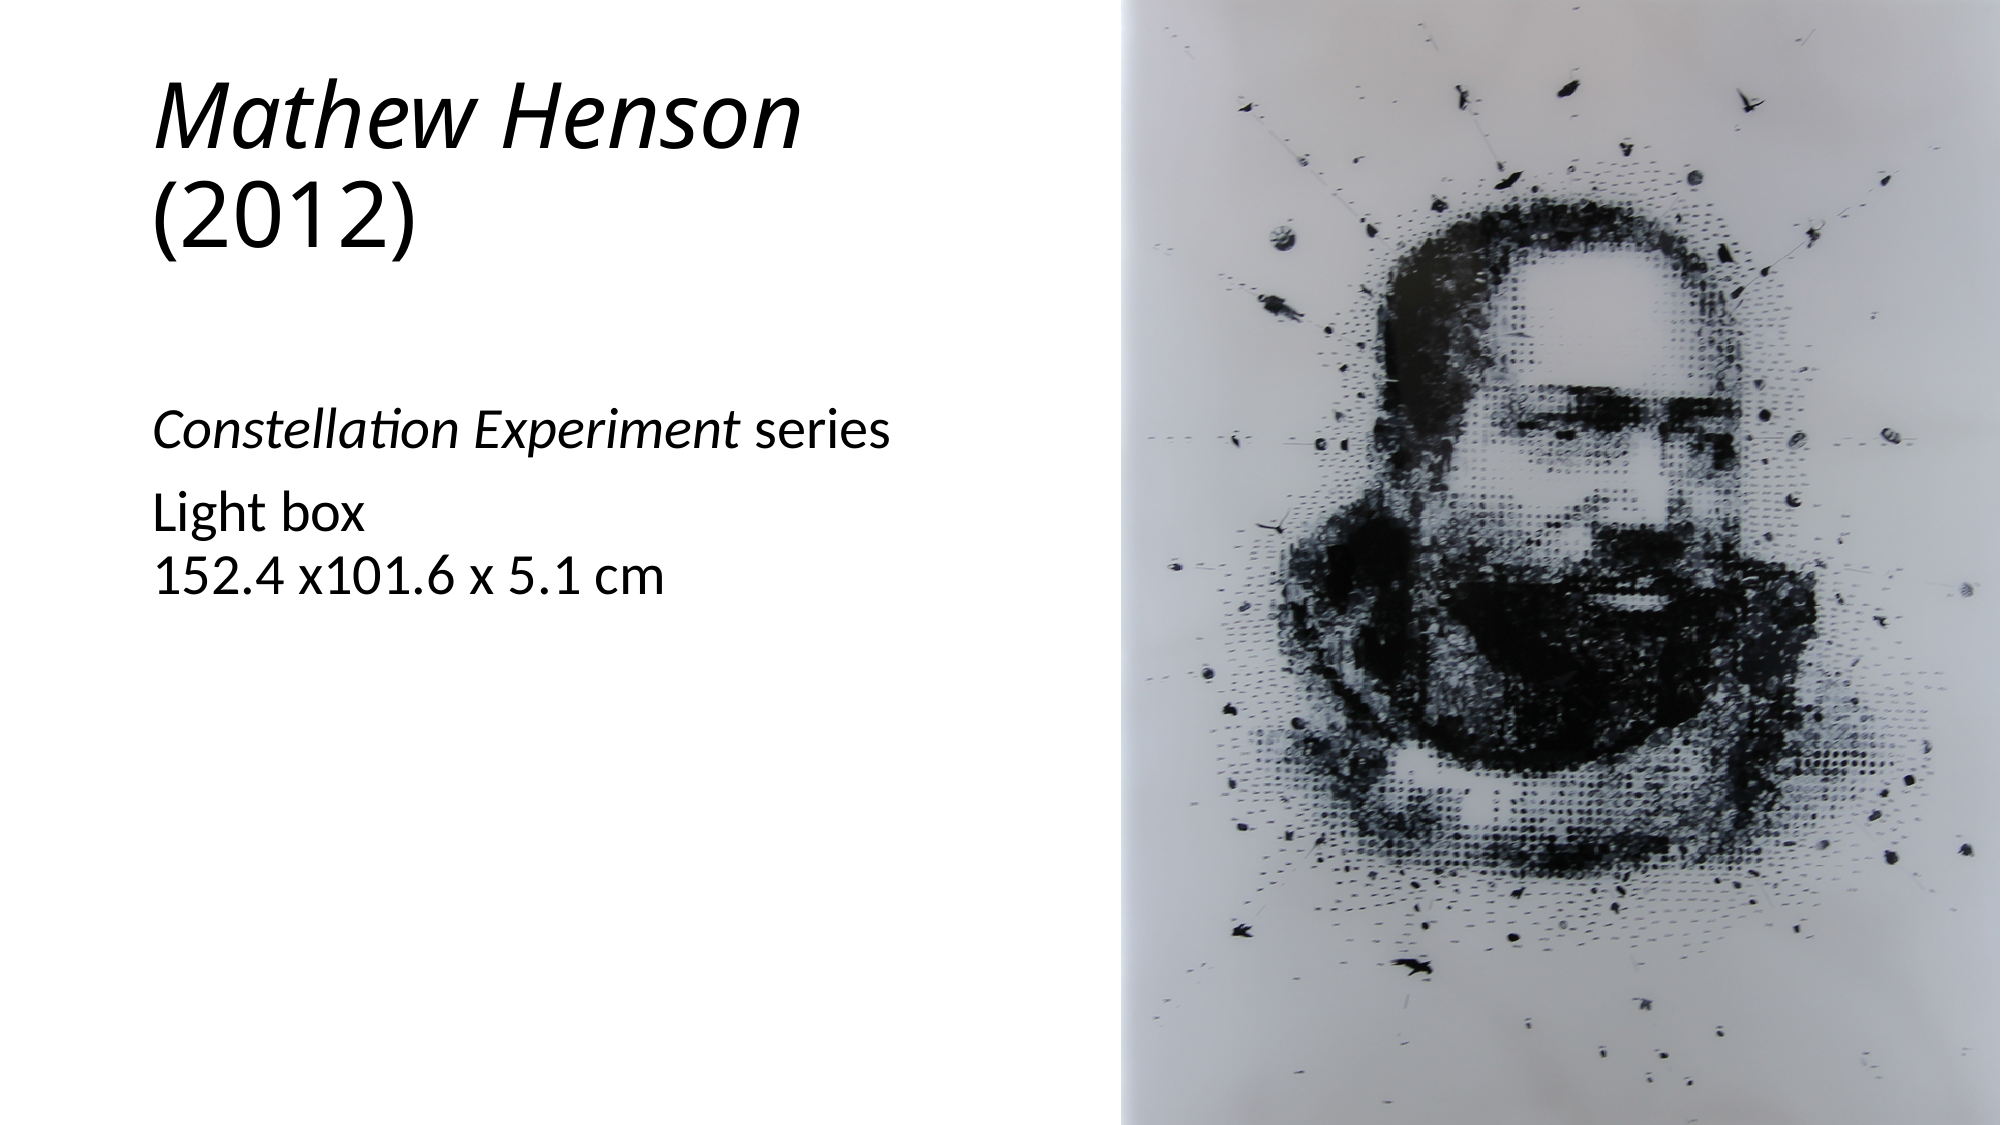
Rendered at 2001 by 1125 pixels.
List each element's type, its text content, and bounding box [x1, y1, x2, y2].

list Constellation Experiment series Light box 152.4 x101.6 x 5.1 cm [137, 299, 1120, 1014]
title Mathew Henson (2012) [137, 59, 1071, 278]
picture [1120, 0, 2000, 1125]
